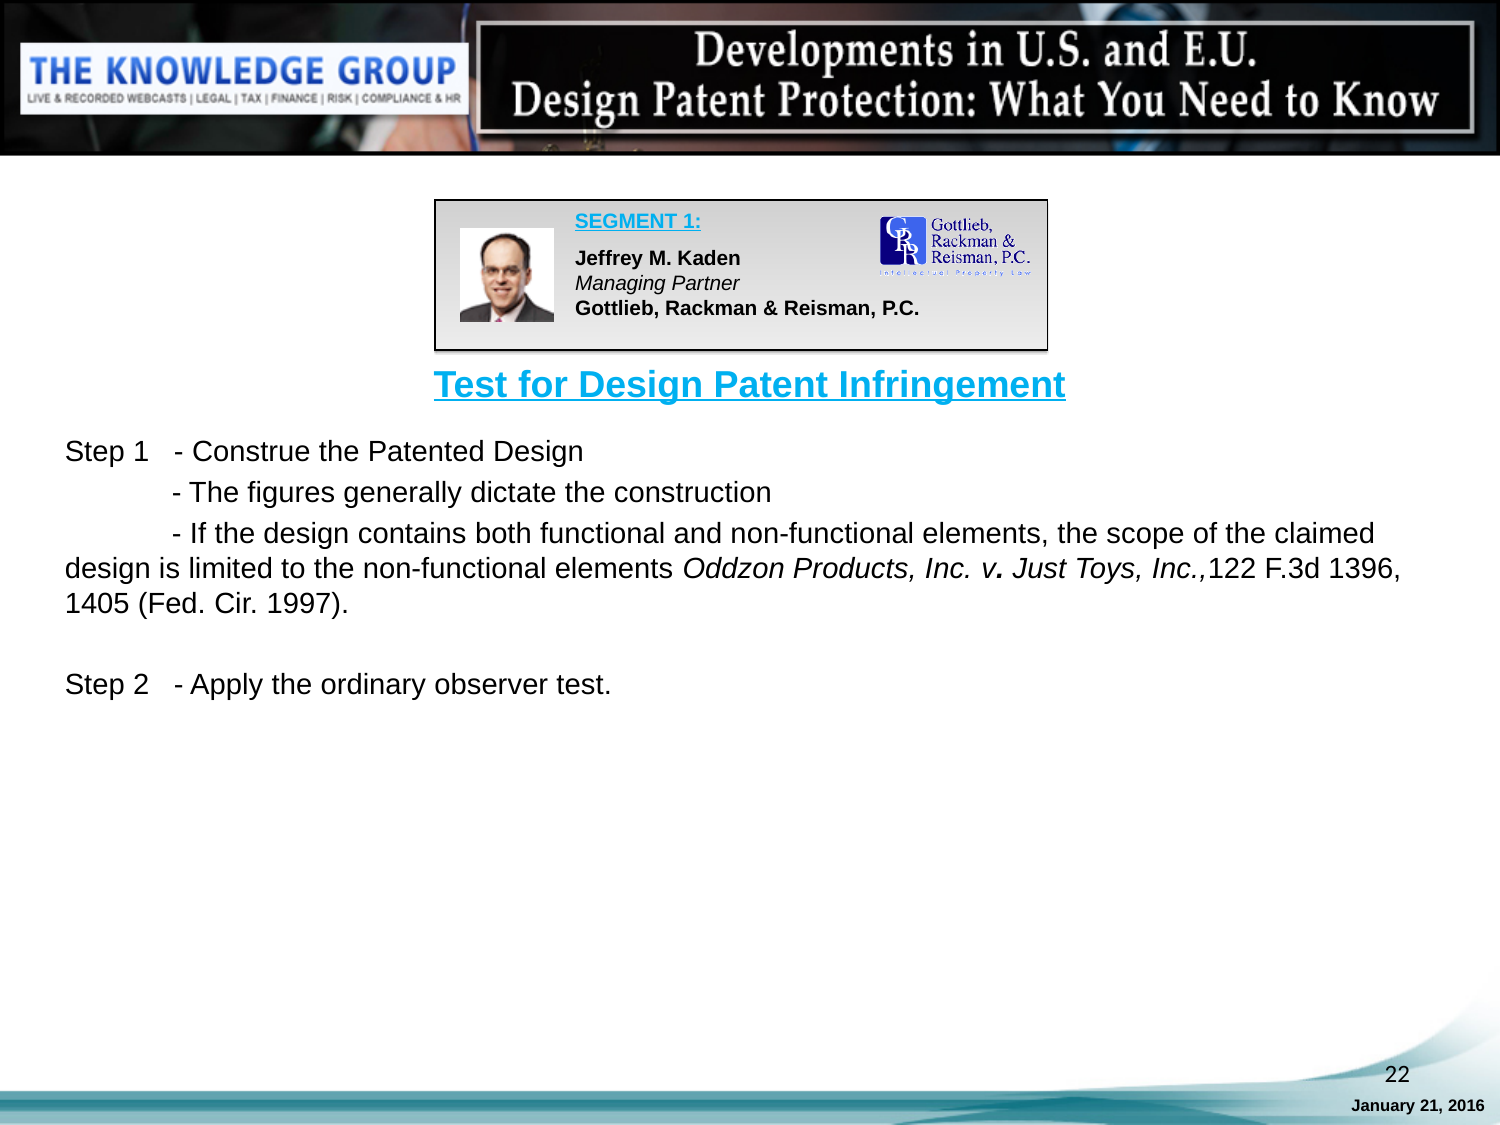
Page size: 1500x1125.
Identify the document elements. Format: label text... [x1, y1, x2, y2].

text_box Test for Design Patent Infringement [0, 352, 1500, 412]
slide_number 22 [1074, 1042, 1425, 1103]
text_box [434, 199, 1048, 351]
picture [0, 0, 1500, 352]
text_box January 21, 2016 [1100, 1087, 1500, 1123]
text_box Step 1 - Construe the Patented Design - The figures generally dictate the construction - If the design contains both functional and non-functional elements, the scope of the claimed design is limited to the non-functional elements Oddzon Products, Inc. v. Just Toys, Inc.,122 F.3d 1396, 1405 (Fed. Cir. 1997). Step 2 - Apply the ordinary observer test. [49, 424, 1463, 708]
picture [0, 412, 1500, 1125]
